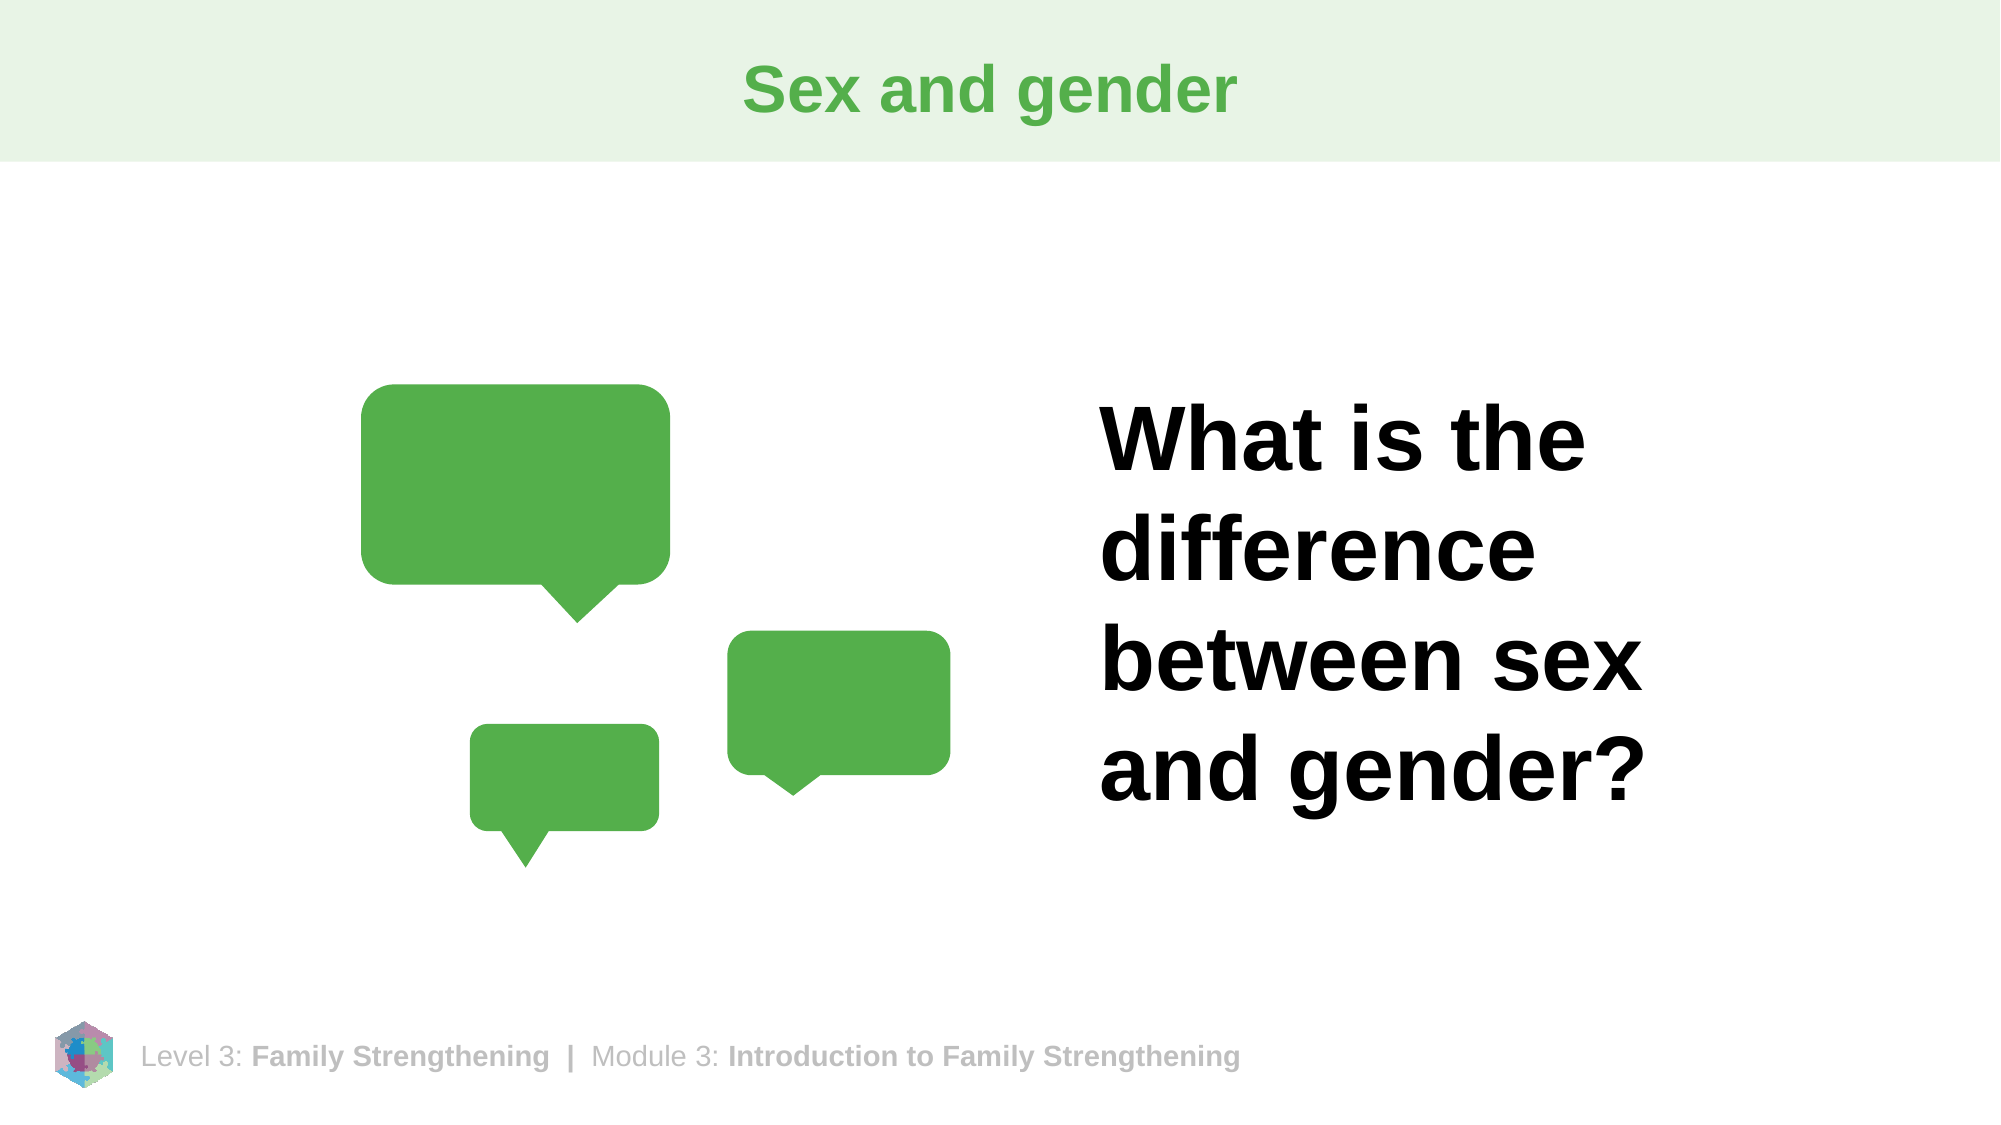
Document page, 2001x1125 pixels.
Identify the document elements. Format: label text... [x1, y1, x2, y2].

title Sex and gender [137, 19, 1863, 163]
text_box What is the difference between sex and gender? [1084, 371, 1736, 827]
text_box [360, 384, 951, 832]
picture [55, 1021, 113, 1088]
